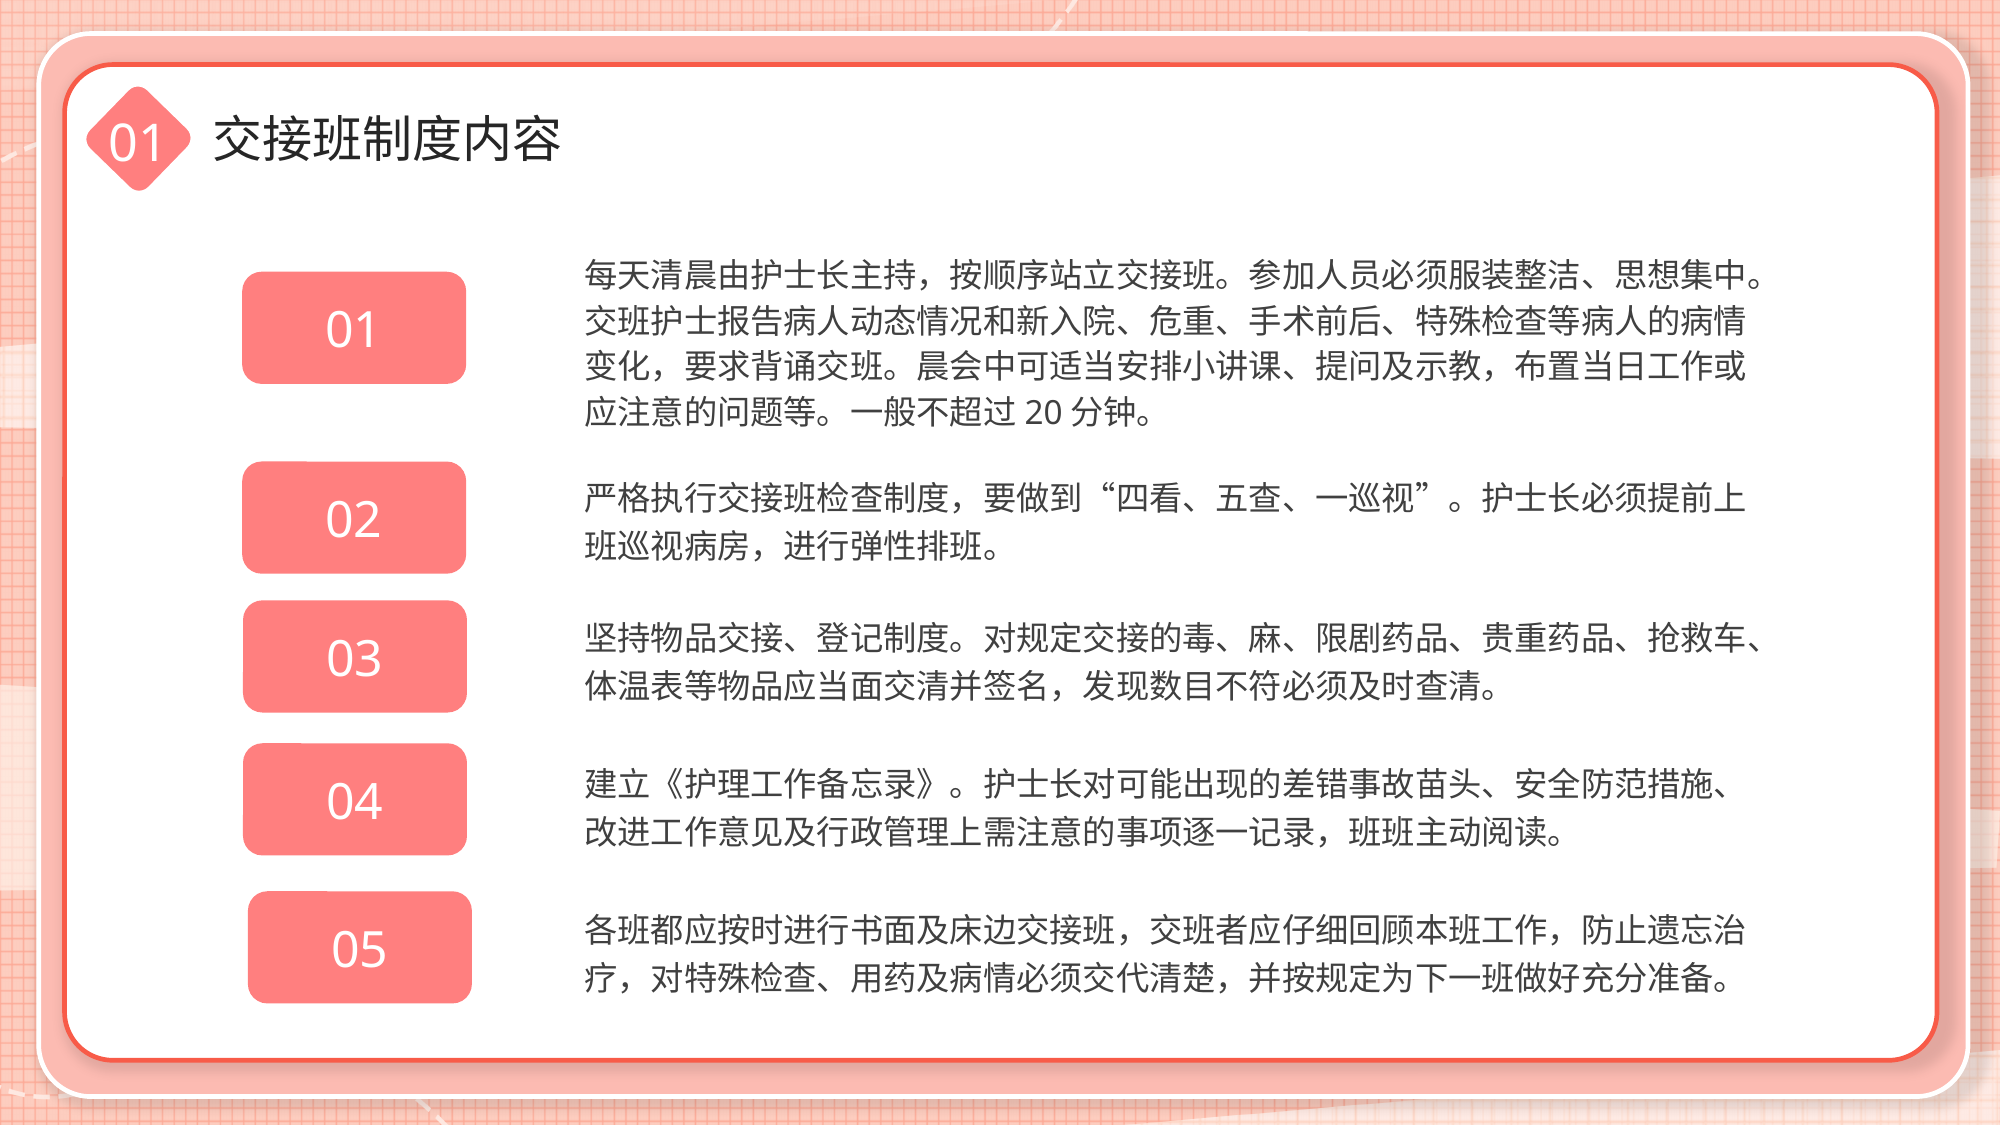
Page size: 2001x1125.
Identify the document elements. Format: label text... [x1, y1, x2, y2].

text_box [248, 892, 471, 1003]
text_box 坚持物品交接、登记制度。对规定交接的毒、麻、限剧药品、贵重药品、抢救车、体温表等物品应当面交清并签名，发现数目不符必须及时查清。 [569, 601, 1782, 689]
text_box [243, 272, 466, 383]
text_box 每天清晨由护士长主持，按顺序站立交接班。参加人员必须服装整洁、思想集中。交班护士报告病人动态情况和新入院、危重、手术前后、特殊检查等病人的病情变化，要求背诵交班。晨会中可适当安排小讲课、提问及示教，布置当日工作或应注意的问题等。一般不超过20分钟。 [569, 240, 1782, 328]
picture [0, 0, 2000, 1125]
text_box 严格执行交接班检查制度，要做到“四看、五查、一巡视”。护士长必须提前上班巡视病房，进行弹性排班。 [569, 461, 1782, 549]
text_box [243, 462, 466, 573]
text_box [244, 601, 466, 712]
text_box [244, 744, 466, 855]
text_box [94, 96, 622, 181]
text_box 各班都应按时进行书面及床边交接班，交班者应仔细回顾本班工作，防止遗忘治疗，对特殊检查、用药及病情必须交代清楚，并按规定为下一班做好充分准备。 [569, 893, 1782, 981]
text_box 建立《护理工作备忘录》。护士长对可能出现的差错事故苗头、安全防范措施、改进工作意见及行政管理上需注意的事项逐一记录，班班主动阅读。 [569, 747, 1782, 835]
